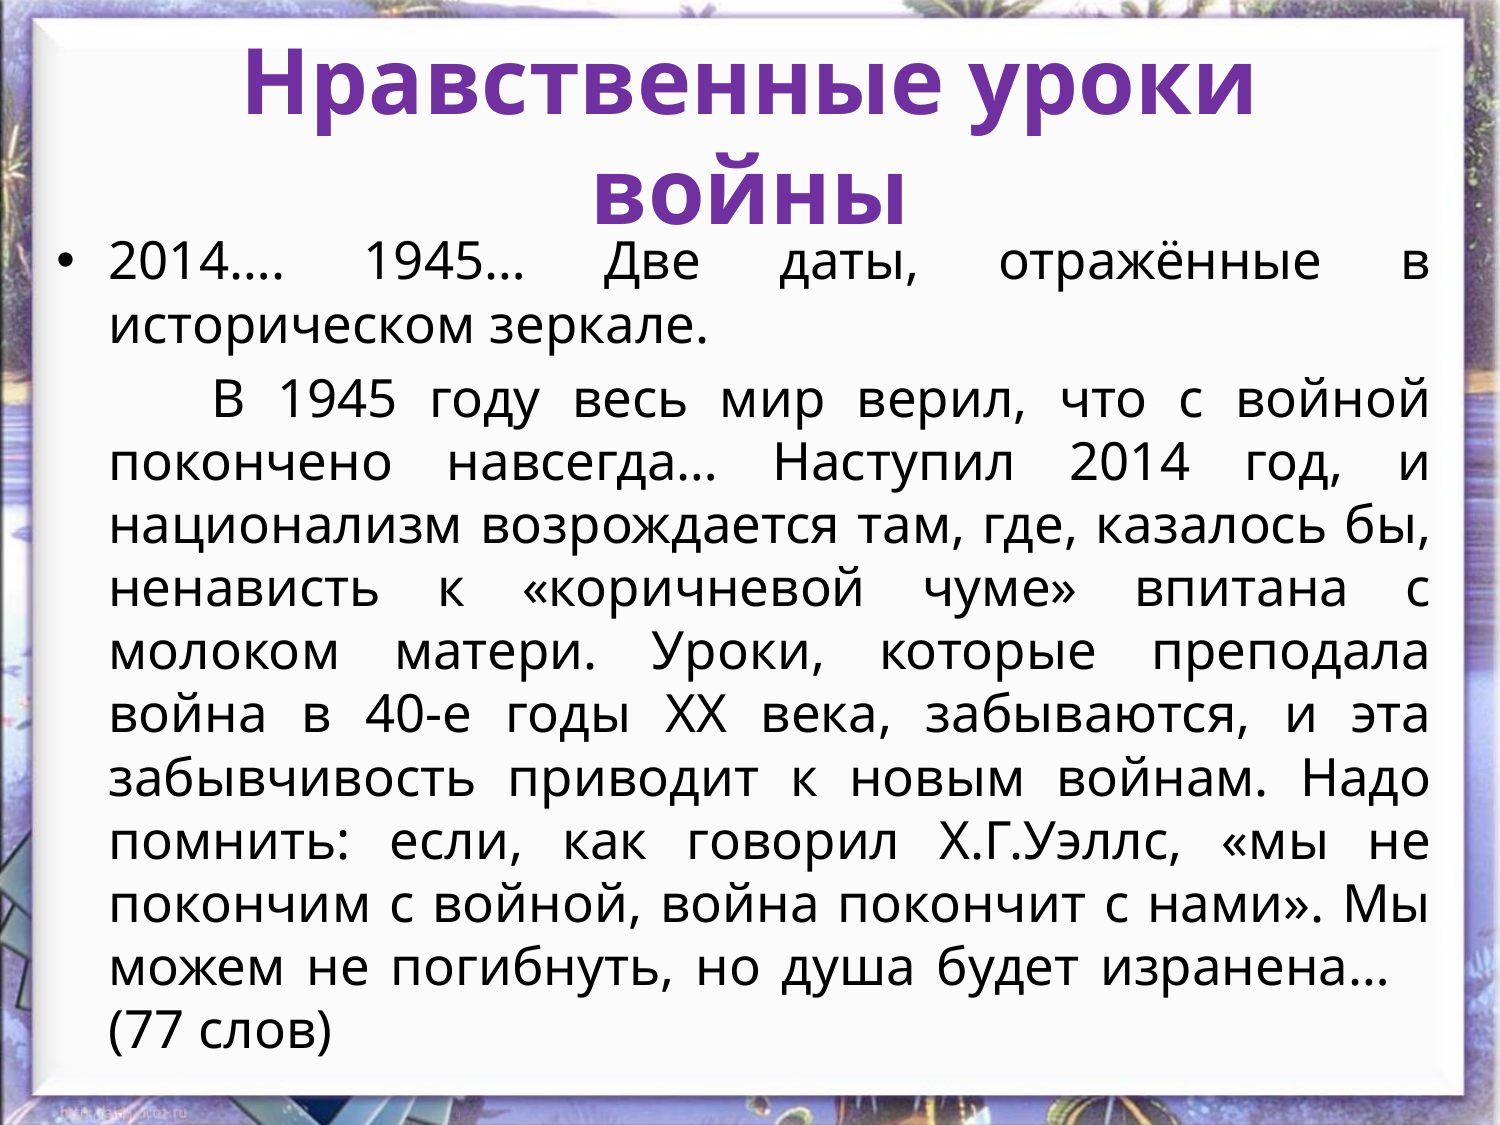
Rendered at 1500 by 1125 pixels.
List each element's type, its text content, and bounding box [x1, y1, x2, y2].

list 2014…. 1945… Две даты, отражённые в историческом зеркале. В 1945 году весь мир верил, что с войной покончено навсегда… Наступил 2014 год, и национализм возрождается там, где, казалось бы, ненависть к «коричневой чуме» впитана с молоком матери. Уроки, которые преподала война в 40-е годы XX века, забываются, и эта забывчивость приводит к новым войнам. Надо помнить: если, как говорил Х.Г.Уэллс, «мы не покончим с войной, война покончит с нами». Мы можем не погибнуть, но душа будет изранена… (77 слов) [41, 219, 1447, 1071]
title Нравственные уроки войны [75, 45, 1425, 219]
picture [0, 0, 1500, 1125]
